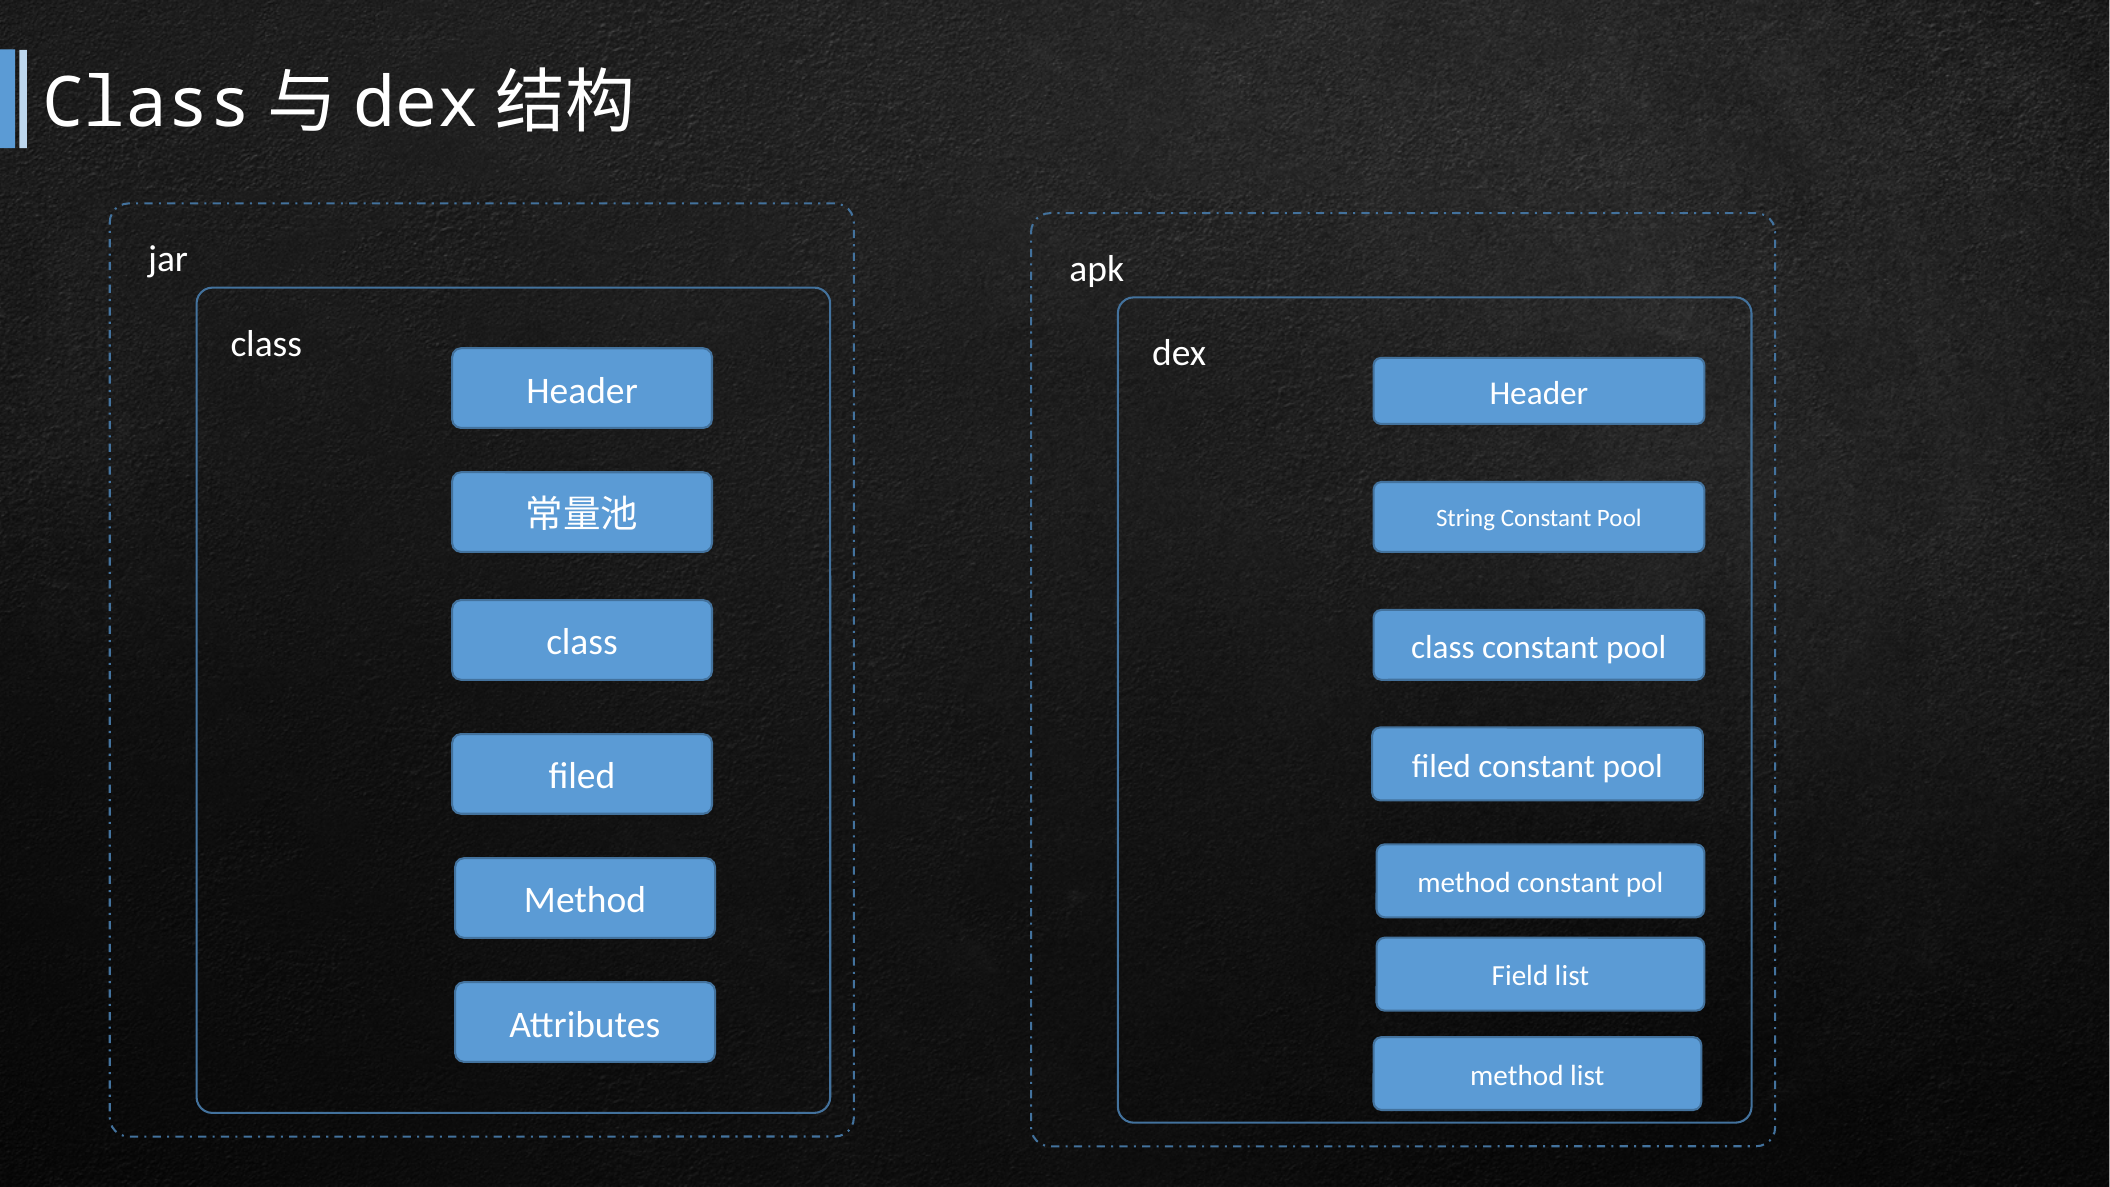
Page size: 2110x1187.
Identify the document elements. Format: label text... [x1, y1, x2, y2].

text_box Method [454, 857, 717, 939]
text_box method constant pol [1375, 843, 1706, 919]
title Class与dex结构 [26, 53, 2005, 155]
text_box Field list [1375, 936, 1706, 1012]
text_box filed constant pool [1371, 726, 1704, 802]
text_box method list [1372, 1036, 1703, 1112]
text_box class constant pool [1372, 608, 1706, 681]
text_box filed [451, 733, 714, 815]
text_box Attributes [454, 981, 717, 1063]
text_box class [451, 599, 714, 681]
text_box [108, 202, 855, 1138]
text_box [195, 286, 832, 1114]
text_box Header [1372, 356, 1706, 425]
text_box dex [1137, 320, 1256, 381]
text_box [1030, 212, 1777, 1148]
picture [0, 0, 2110, 1187]
text_box apk [1054, 236, 1173, 297]
text_box jar [133, 227, 252, 287]
text_box String Constant Pool [1372, 480, 1706, 553]
text_box class [215, 311, 335, 371]
text_box Header [451, 347, 714, 429]
text_box [1116, 296, 1753, 1124]
text_box 常量池 [451, 471, 714, 553]
